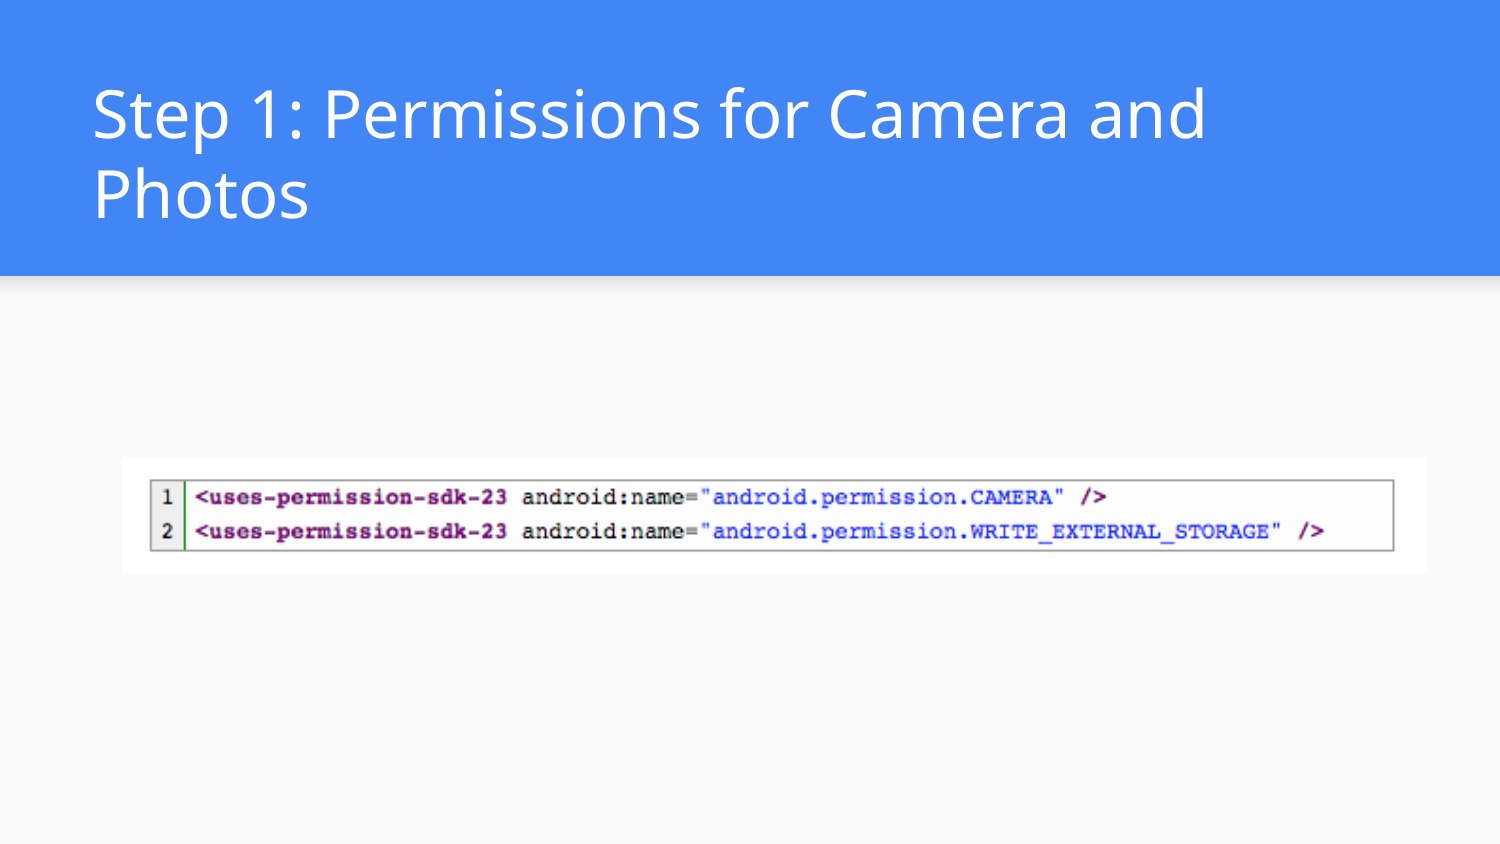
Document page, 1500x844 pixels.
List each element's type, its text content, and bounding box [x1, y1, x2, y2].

picture [121, 457, 1427, 574]
title Step 1: Permissions for Camera and Photos [77, 121, 1427, 248]
